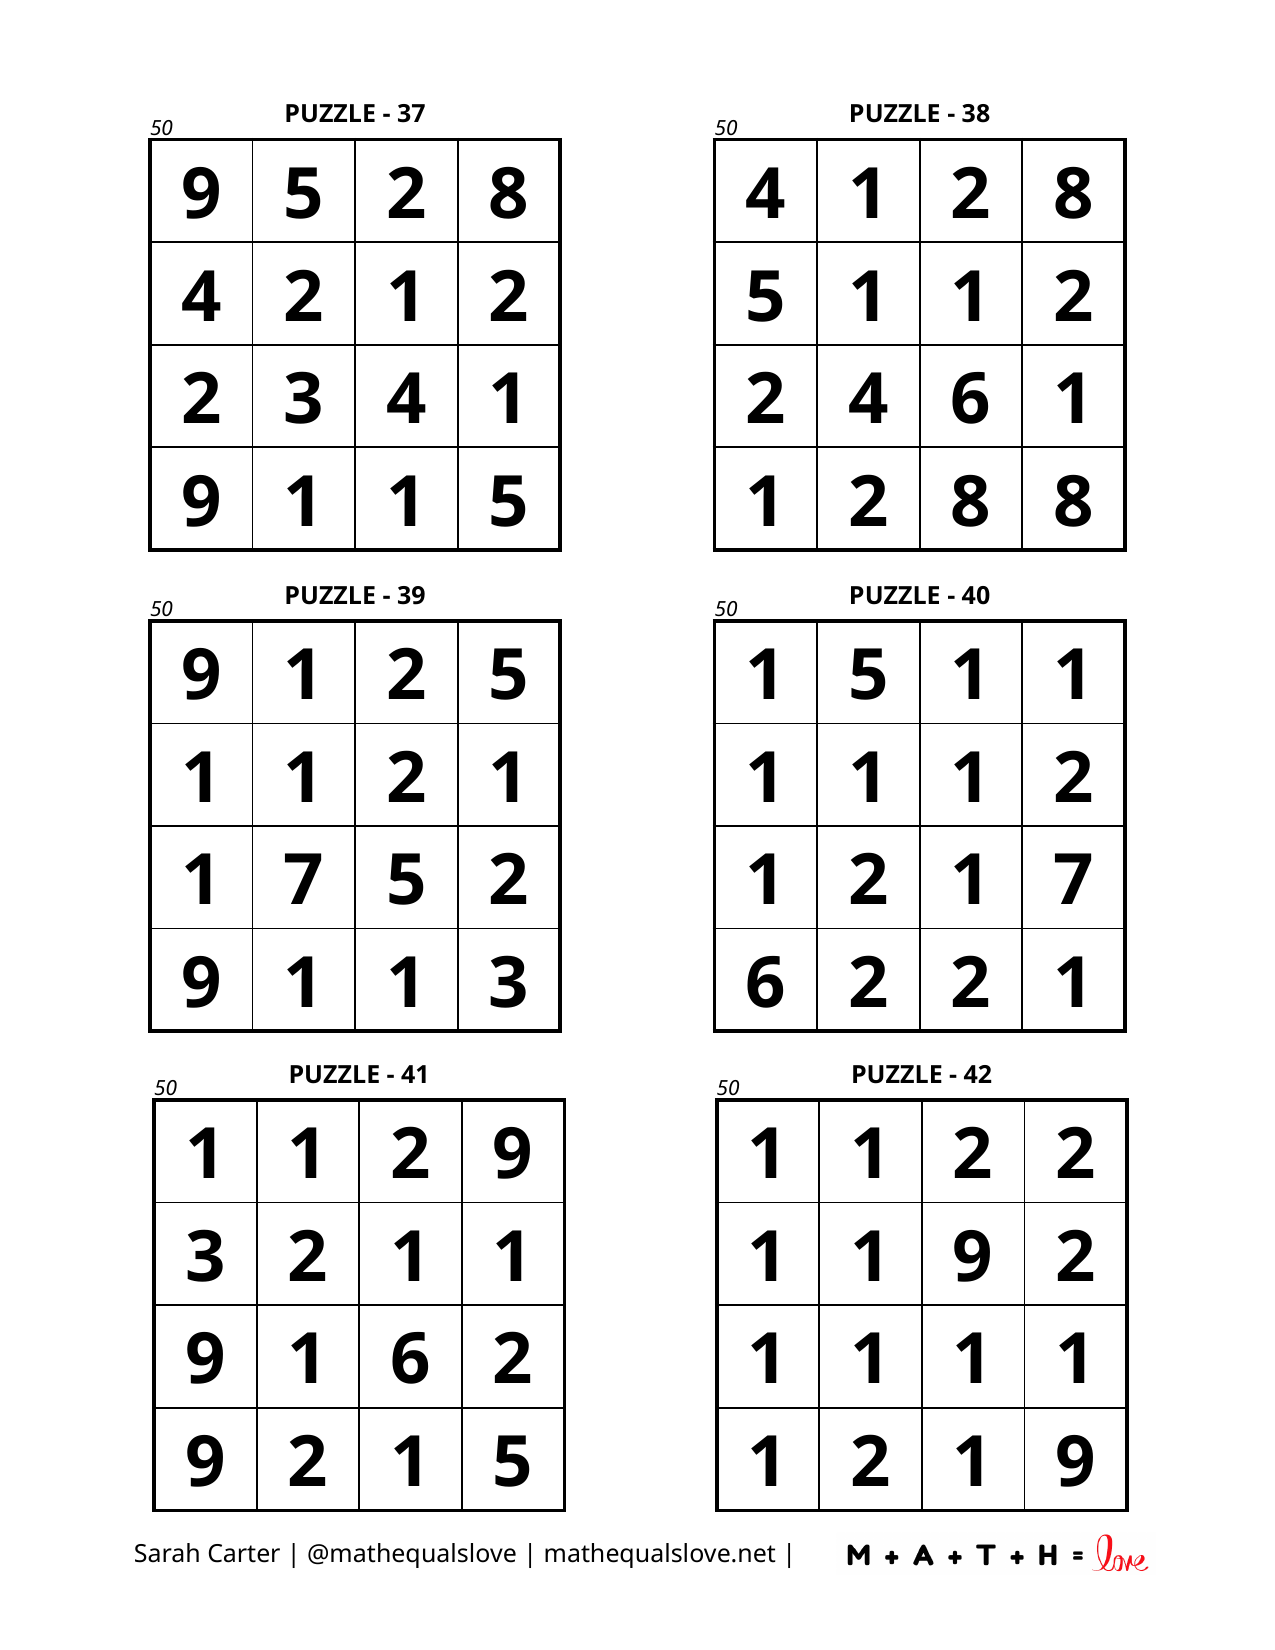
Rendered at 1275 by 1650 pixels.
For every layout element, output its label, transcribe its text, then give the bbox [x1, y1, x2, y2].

table_cell 1 [818, 243, 919, 344]
table_cell 1 [716, 827, 816, 928]
table_cell 2 [818, 448, 919, 548]
table_cell 9 [152, 929, 252, 1029]
table_cell 1 [716, 724, 816, 825]
table_cell 2 [818, 929, 919, 1029]
text_box PUZZLE - 42 [716, 1058, 1128, 1089]
table_cell 1 [152, 827, 252, 928]
table_cell 1 [253, 448, 354, 548]
table_cell 2 [463, 1306, 563, 1407]
table_cell 9 [1025, 1409, 1125, 1509]
table_cell 1 [921, 827, 1021, 928]
table_cell 2 [716, 346, 816, 446]
text_box PUZZLE - 37 [149, 97, 561, 128]
table_cell 1 [818, 724, 919, 825]
table_cell 2 [459, 243, 558, 344]
table_header 5 [818, 623, 919, 723]
text_box 50 [149, 595, 359, 621]
table_header 2 [356, 623, 457, 723]
table_cell 8 [1023, 448, 1123, 548]
table_header 8 [459, 141, 558, 241]
table_cell 1 [356, 243, 457, 344]
text_box 50 [149, 114, 359, 140]
table_cell 2 [152, 346, 252, 446]
table_cell 6 [921, 346, 1021, 446]
table_cell 1 [356, 929, 457, 1029]
table_header 5 [459, 623, 558, 723]
table_cell 7 [253, 827, 354, 928]
table_cell 4 [818, 346, 919, 446]
table_cell 9 [923, 1203, 1024, 1304]
table_header 5 [253, 141, 354, 241]
table_cell 1 [258, 1306, 358, 1407]
table_cell 1 [923, 1306, 1024, 1407]
table_cell 1 [360, 1203, 461, 1304]
text_box Sarah Carter | @mathequalslove | mathequalslove.net | [119, 1529, 1199, 1575]
table_cell 4 [356, 346, 457, 446]
table_cell 9 [156, 1306, 256, 1407]
table_cell 2 [356, 724, 457, 825]
text_box 50 [716, 1074, 925, 1100]
table_cell 2 [258, 1203, 358, 1304]
table_header 9 [463, 1102, 563, 1202]
table_cell 1 [921, 724, 1021, 825]
table_cell 9 [152, 448, 252, 548]
table_header 1 [820, 1102, 921, 1202]
table_cell 1 [923, 1409, 1024, 1509]
text_box 50 [714, 114, 923, 140]
table_header 1 [258, 1102, 358, 1202]
table_cell 3 [253, 346, 354, 446]
table_cell 1 [1023, 346, 1123, 446]
table_cell 2 [1023, 243, 1123, 344]
table_cell 1 [719, 1409, 818, 1509]
text_box PUZZLE - 40 [714, 579, 1125, 610]
table_cell 1 [820, 1203, 921, 1304]
table_cell 1 [1025, 1306, 1125, 1407]
table_header 1 [253, 623, 354, 723]
table_header 1 [719, 1102, 818, 1202]
table_cell 1 [152, 724, 252, 825]
table_cell 6 [716, 929, 816, 1029]
table_header 2 [1025, 1102, 1125, 1202]
table_header 2 [356, 141, 457, 241]
table_cell 9 [156, 1409, 256, 1509]
table_header 2 [921, 141, 1021, 241]
table_cell 2 [820, 1409, 921, 1509]
table_cell 2 [253, 243, 354, 344]
table_cell 5 [716, 243, 816, 344]
picture [835, 1532, 1157, 1576]
table_cell 1 [1023, 929, 1123, 1029]
table_cell 1 [360, 1409, 461, 1509]
table_cell 5 [356, 827, 457, 928]
table_cell 4 [152, 243, 252, 344]
table_header 1 [156, 1102, 256, 1202]
table_cell 1 [921, 243, 1021, 344]
table_cell 8 [921, 448, 1021, 548]
table_header 8 [1023, 141, 1123, 241]
table_cell 2 [258, 1409, 358, 1509]
text_box PUZZLE - 38 [714, 97, 1125, 128]
table_cell 6 [360, 1306, 461, 1407]
table_cell 1 [253, 724, 354, 825]
table_cell 5 [459, 448, 558, 548]
table_header 1 [921, 623, 1021, 723]
table_header 1 [818, 141, 919, 241]
table_cell 2 [1025, 1203, 1125, 1304]
table_cell 7 [1023, 827, 1123, 928]
table_cell 1 [463, 1203, 563, 1304]
table_cell 3 [459, 929, 558, 1029]
table_cell 1 [719, 1203, 818, 1304]
table_header 9 [152, 623, 252, 723]
table_header 2 [360, 1102, 461, 1202]
table_header 2 [923, 1102, 1024, 1202]
table_cell 1 [716, 448, 816, 548]
table_header 4 [716, 141, 816, 241]
table_header 9 [152, 141, 252, 241]
table_cell 2 [1023, 724, 1123, 825]
text_box PUZZLE - 41 [154, 1058, 565, 1089]
table_header 1 [1023, 623, 1123, 723]
text_box 50 [714, 595, 923, 621]
table_cell 1 [459, 346, 558, 446]
table_cell 1 [253, 929, 354, 1029]
text_box PUZZLE - 39 [149, 579, 561, 610]
table_cell 1 [719, 1306, 818, 1407]
table_cell 2 [818, 827, 919, 928]
table_cell 3 [156, 1203, 256, 1304]
table_cell 1 [820, 1306, 921, 1407]
table_cell 1 [356, 448, 457, 548]
table_cell 1 [459, 724, 558, 825]
text_box 50 [154, 1074, 363, 1100]
table_header 1 [716, 623, 816, 723]
table_cell 5 [463, 1409, 563, 1509]
table_cell 2 [459, 827, 558, 928]
table_cell 2 [921, 929, 1021, 1029]
